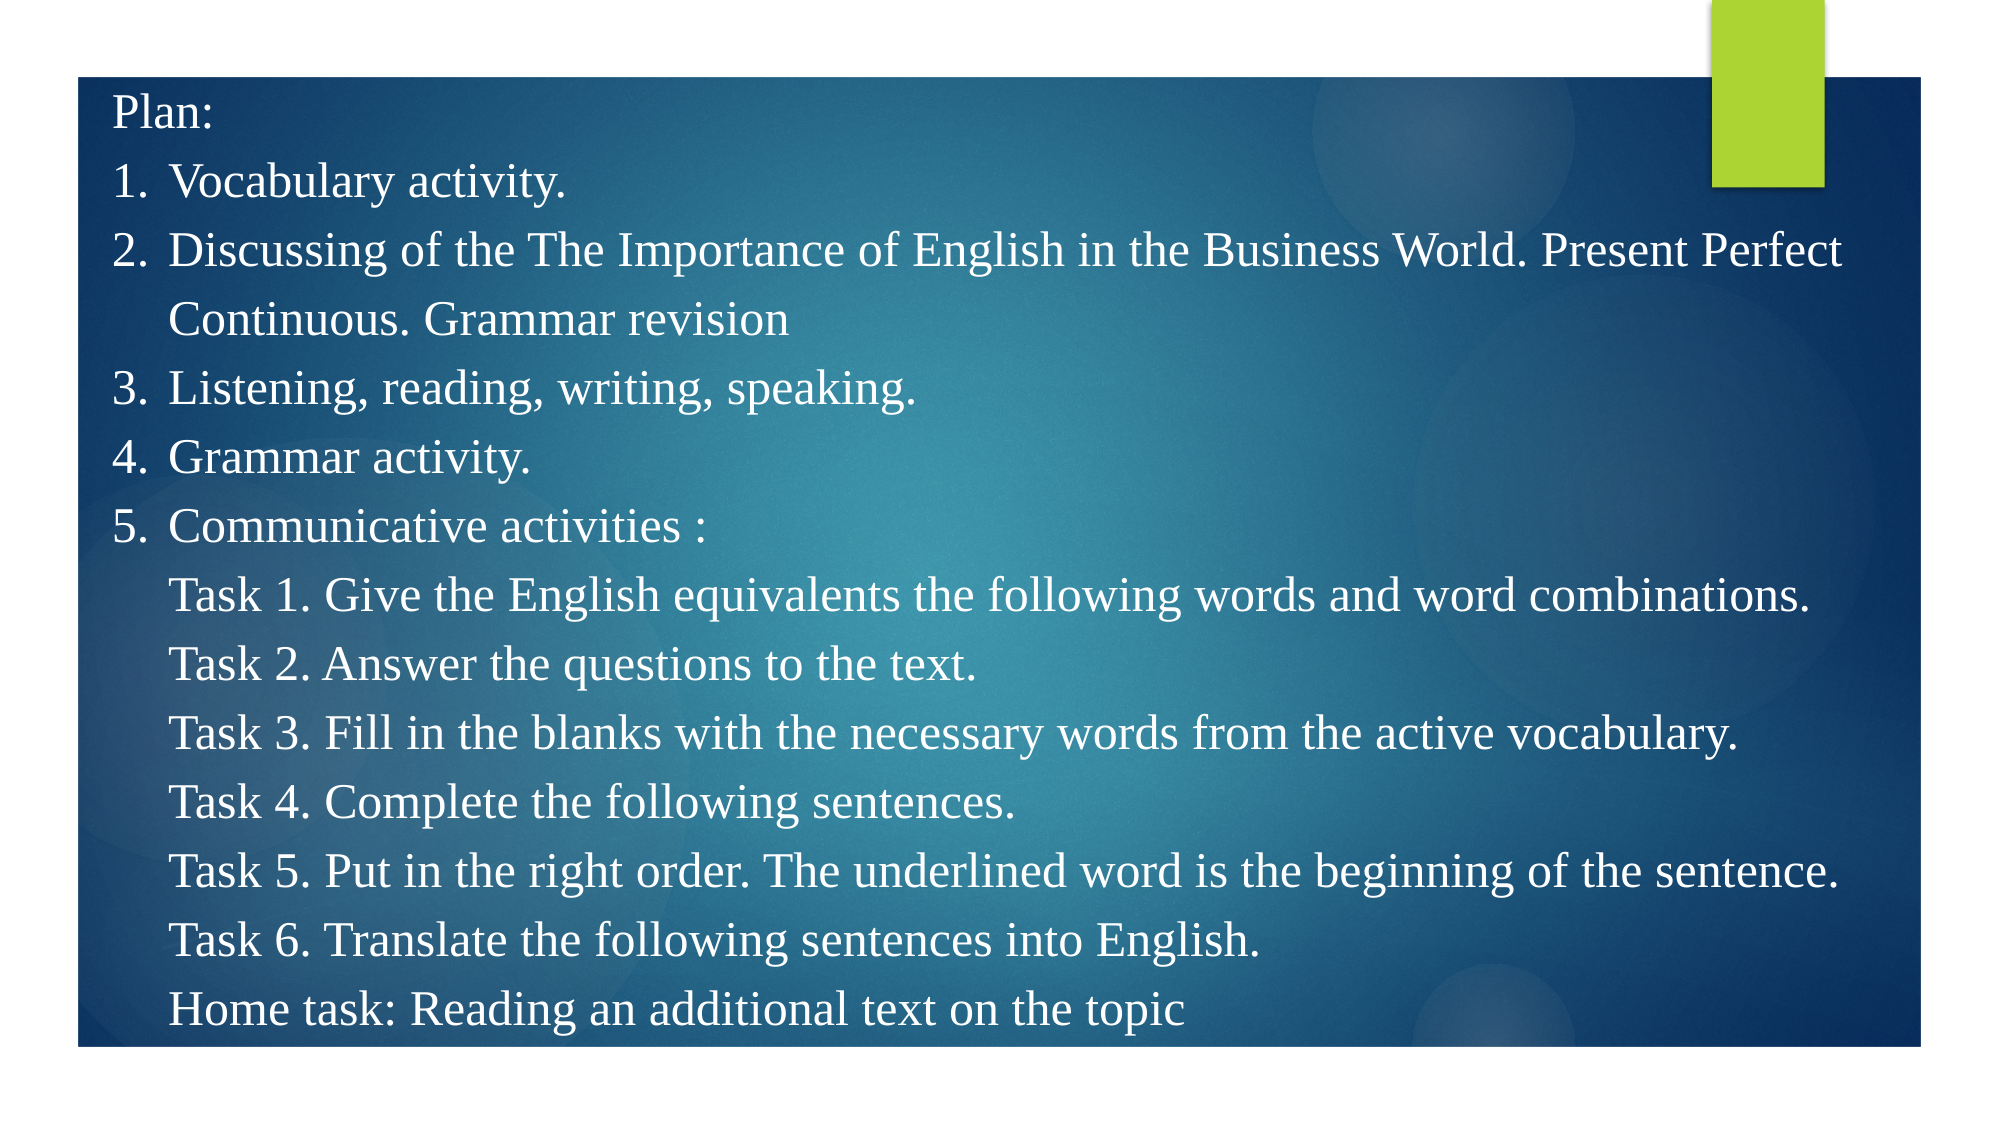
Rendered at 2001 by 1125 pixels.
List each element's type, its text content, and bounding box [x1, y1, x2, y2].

text_box Plan: Vocabulary activity. Discussing of the The Importance of English in the Business World. Present Perfect Continuous. Grammar revision Listening, reading, writing, speaking. Grammar activity. Communicative activities : Task 1. Give the English equivalents the following words and word combinations. Task 2. Answer the questions to the text. Task 3. Fill in the blanks with the necessary words from the active vocabulary. Task 4. Complete the following sentences. Task 5. Put in the right order. The underlined word is the beginning of the sentence. Task 6. Translate the following sentences into English. Home task: Reading an additional text on the topic [97, 62, 1942, 1043]
